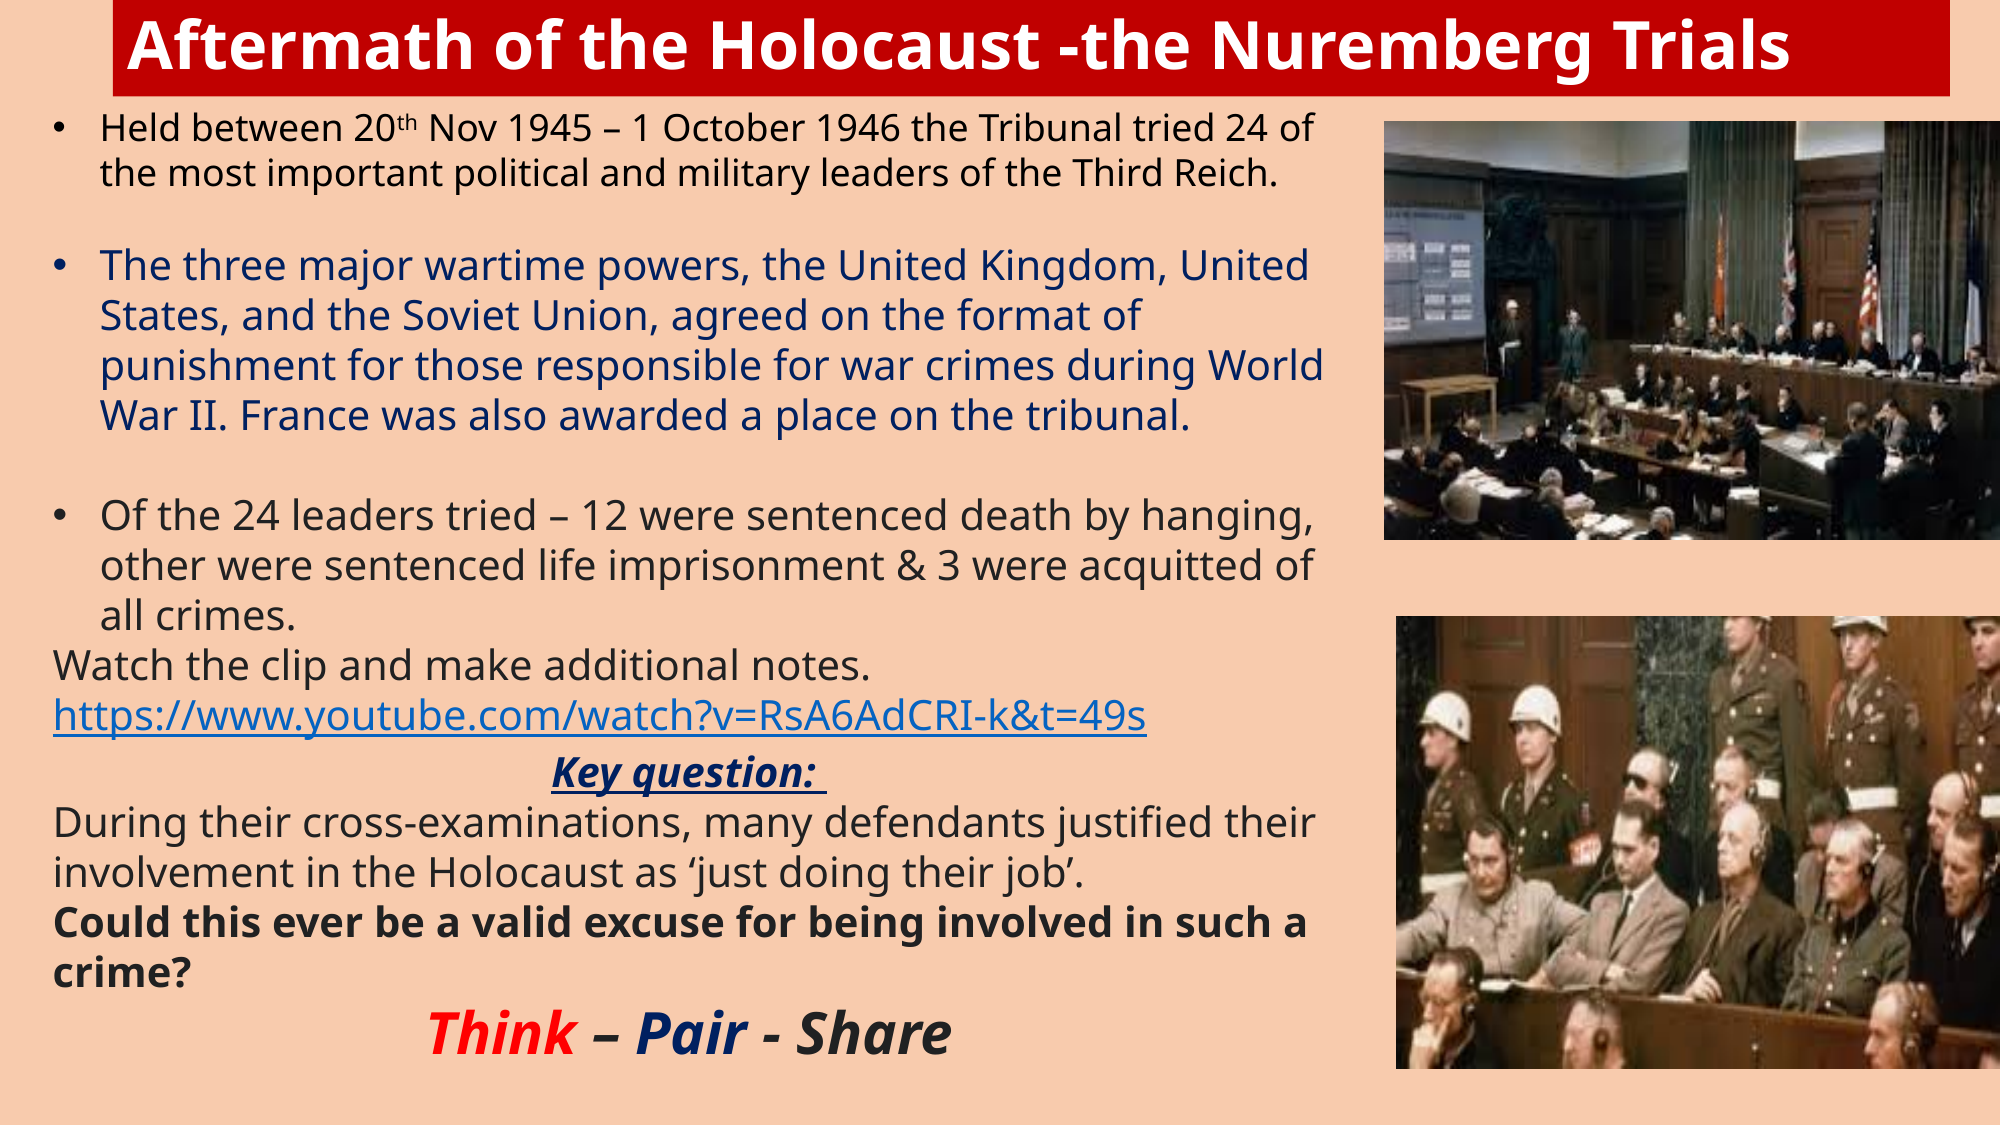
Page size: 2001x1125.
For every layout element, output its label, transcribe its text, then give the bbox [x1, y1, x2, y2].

picture [1396, 616, 2000, 1069]
picture [1384, 121, 2000, 540]
title Aftermath of the Holocaust -the Nuremberg Trials [112, 0, 1950, 97]
text_box Held between 20th Nov 1945 – 1 October 1946 the Tribunal tried 24 of the most important political and military leaders of the Third Reich. The three major wartime powers, the United Kingdom, United States, and the Soviet Union, agreed on the format of punishment for those responsible for war crimes during World War II. France was also awarded a place on the tribunal. Of the 24 leaders tried – 12 were sentenced death by hanging, other were sentenced life imprisonment & 3 were acquitted of all crimes. Watch the clip and make additional notes. https://www.youtube.com/watch?v=RsA6AdCRI-k&t=49s Key question: During their cross-examinations, many defendants justified their involvement in the Holocaust as ‘just doing their job’. Could this ever be a valid excuse for being involved in such a crime? Think – Pair - Share [37, 96, 1340, 1124]
